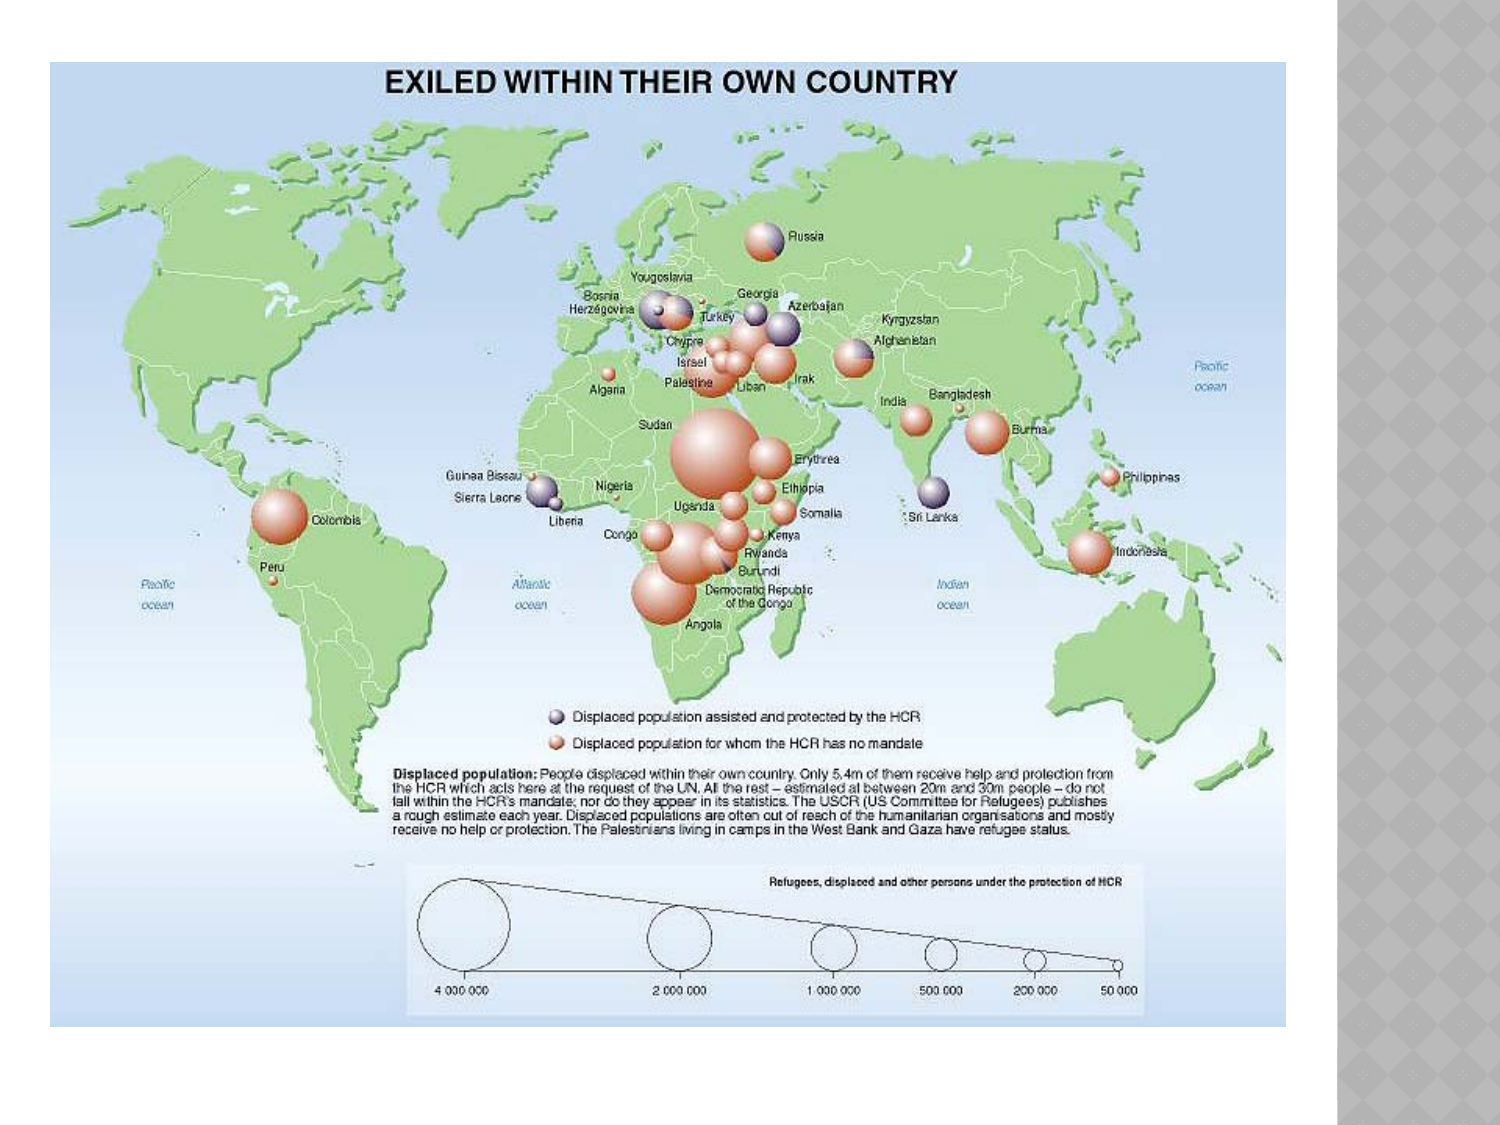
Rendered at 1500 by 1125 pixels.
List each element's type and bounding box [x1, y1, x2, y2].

picture [49, 62, 1287, 1027]
